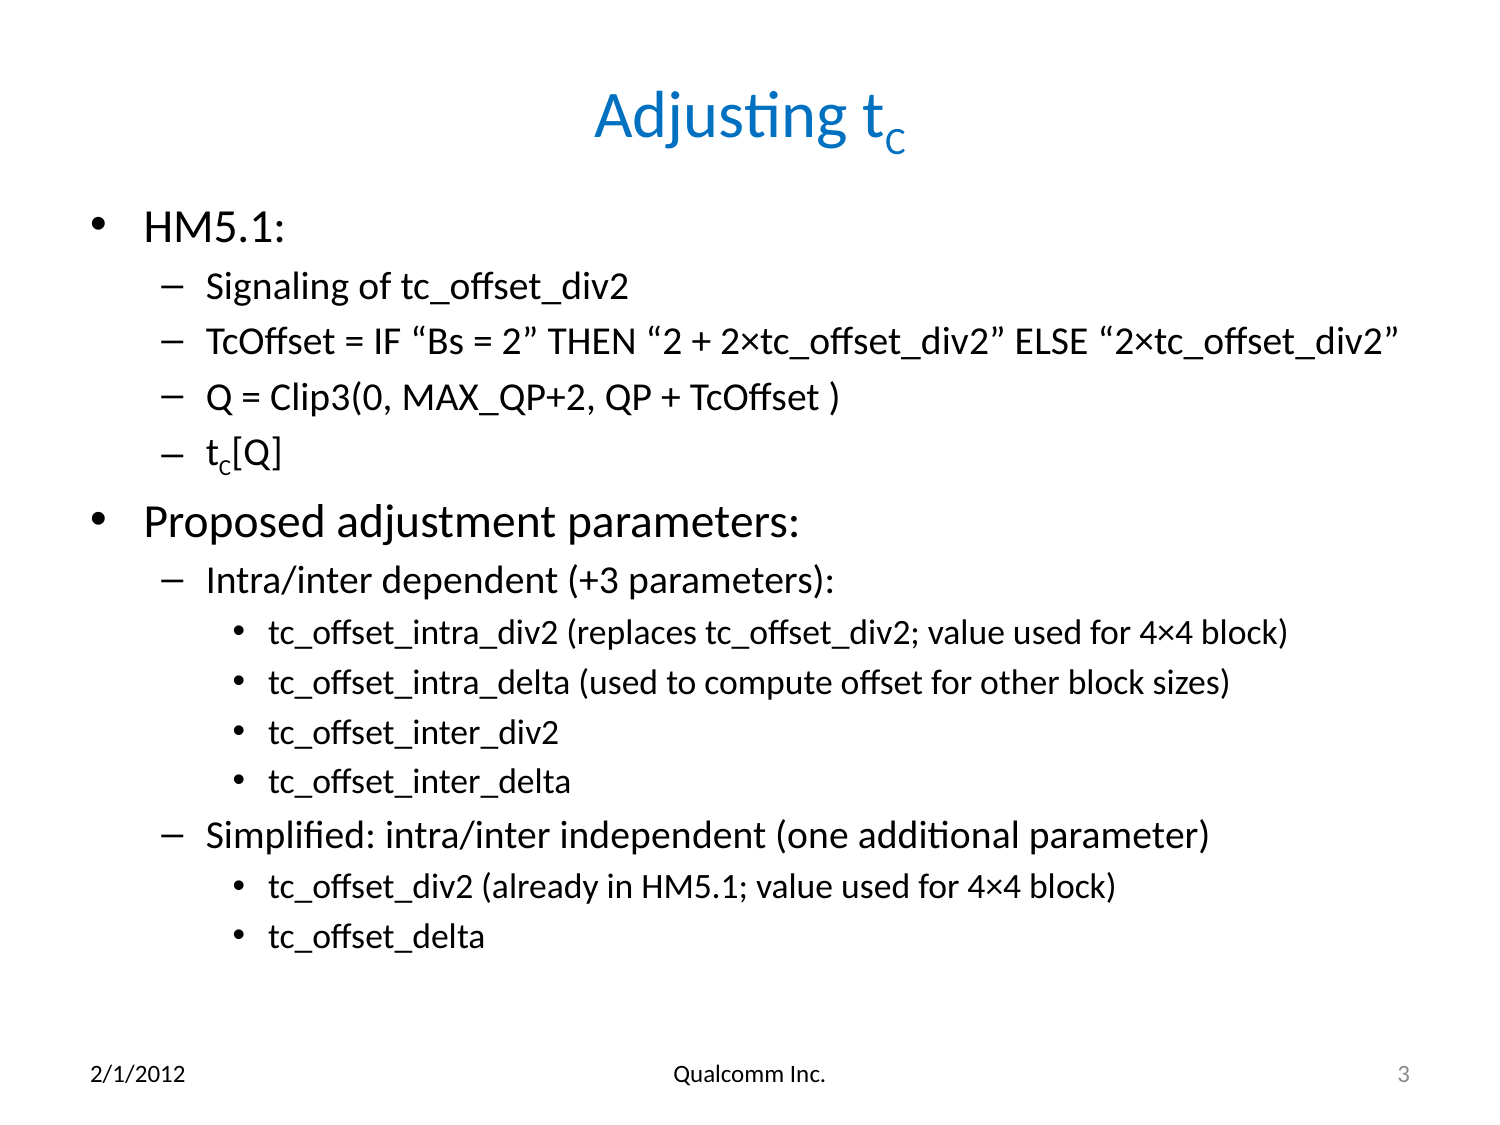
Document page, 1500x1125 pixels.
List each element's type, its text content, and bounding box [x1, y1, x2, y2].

title Adjusting tC [75, 45, 1425, 187]
list HM5.1: Signaling of tc_offset_div2 TcOffset = IF “Bs = 2” THEN “2 + 2×tc_offset_div2” ELSE “2×tc_offset_div2” Q = Clip3(0, MAX_QP+2, QP + TcOffset ) tC[Q] Proposed adjustment parameters: Intra/inter dependent (+3 parameters): tc_offset_intra_div2 (replaces tc_offset_div2; value used for 4×4 block) tc_offset_intra_delta (used to compute offset for other block sizes) tc_offset_inter_div2 tc_offset_inter_delta Simplified: intra/inter independent (one additional parameter) tc_offset_div2 (already in HM5.1; value used for 4×4 block) tc_offset_delta [75, 187, 1425, 1005]
slide_number 3 [1074, 1042, 1425, 1103]
footer Qualcomm Inc. [512, 1042, 988, 1103]
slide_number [75, 1042, 425, 1103]
